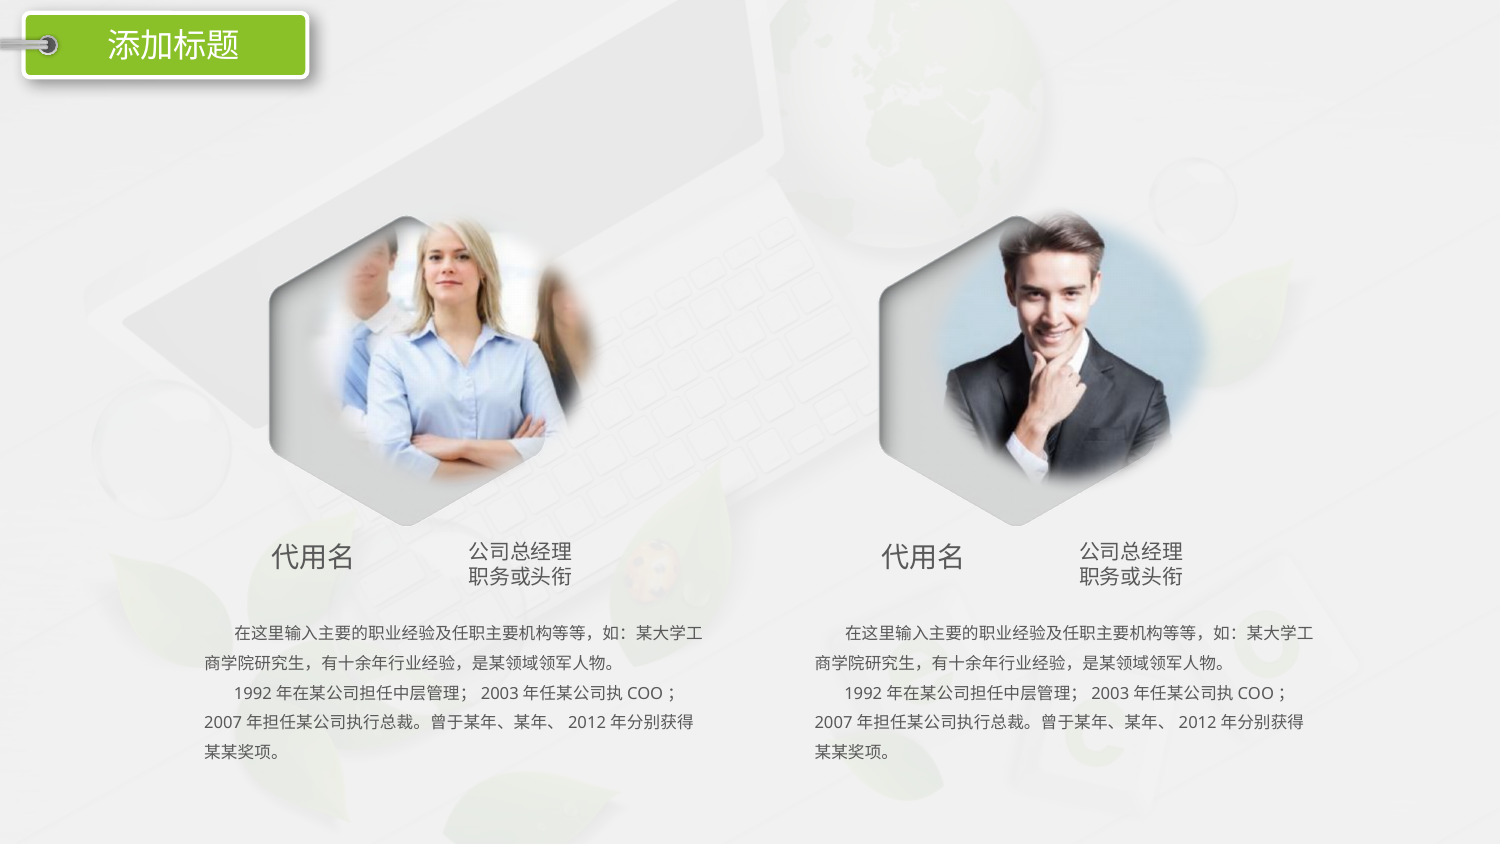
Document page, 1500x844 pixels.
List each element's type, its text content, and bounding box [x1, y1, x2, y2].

picture [0, 0, 1500, 844]
text_box 代用名 [256, 553, 453, 581]
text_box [0, 40, 48, 49]
text_box 在这里输入主要的职业经验及任职主要机构等等，如：某大学工商学院研究生，有十余年行业经验，是某领域领军人物。 1992年在某公司担任中层管理；2003年任某公司执COO；2007年担任某公司执行总裁。曾于某年、某年、2012年分别获得某某奖项。 [189, 605, 725, 770]
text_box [38, 35, 58, 55]
text_box [22, 11, 309, 79]
text_box 公司总经理 职务或头衔 [1064, 531, 1223, 596]
text_box 在这里输入主要的职业经验及任职主要机构等等，如：某大学工商学院研究生，有十余年行业经验，是某领域领军人物。 1992年在某公司担任中层管理；2003年任某公司执COO；2007年担任某公司执行总裁。曾于某年、某年、2012年分别获得某某奖项。 [799, 605, 1336, 770]
text_box 公司总经理 职务或头衔 [453, 531, 613, 596]
text_box 代用名 [867, 553, 1064, 581]
text_box 添加标题 [39, 17, 308, 72]
